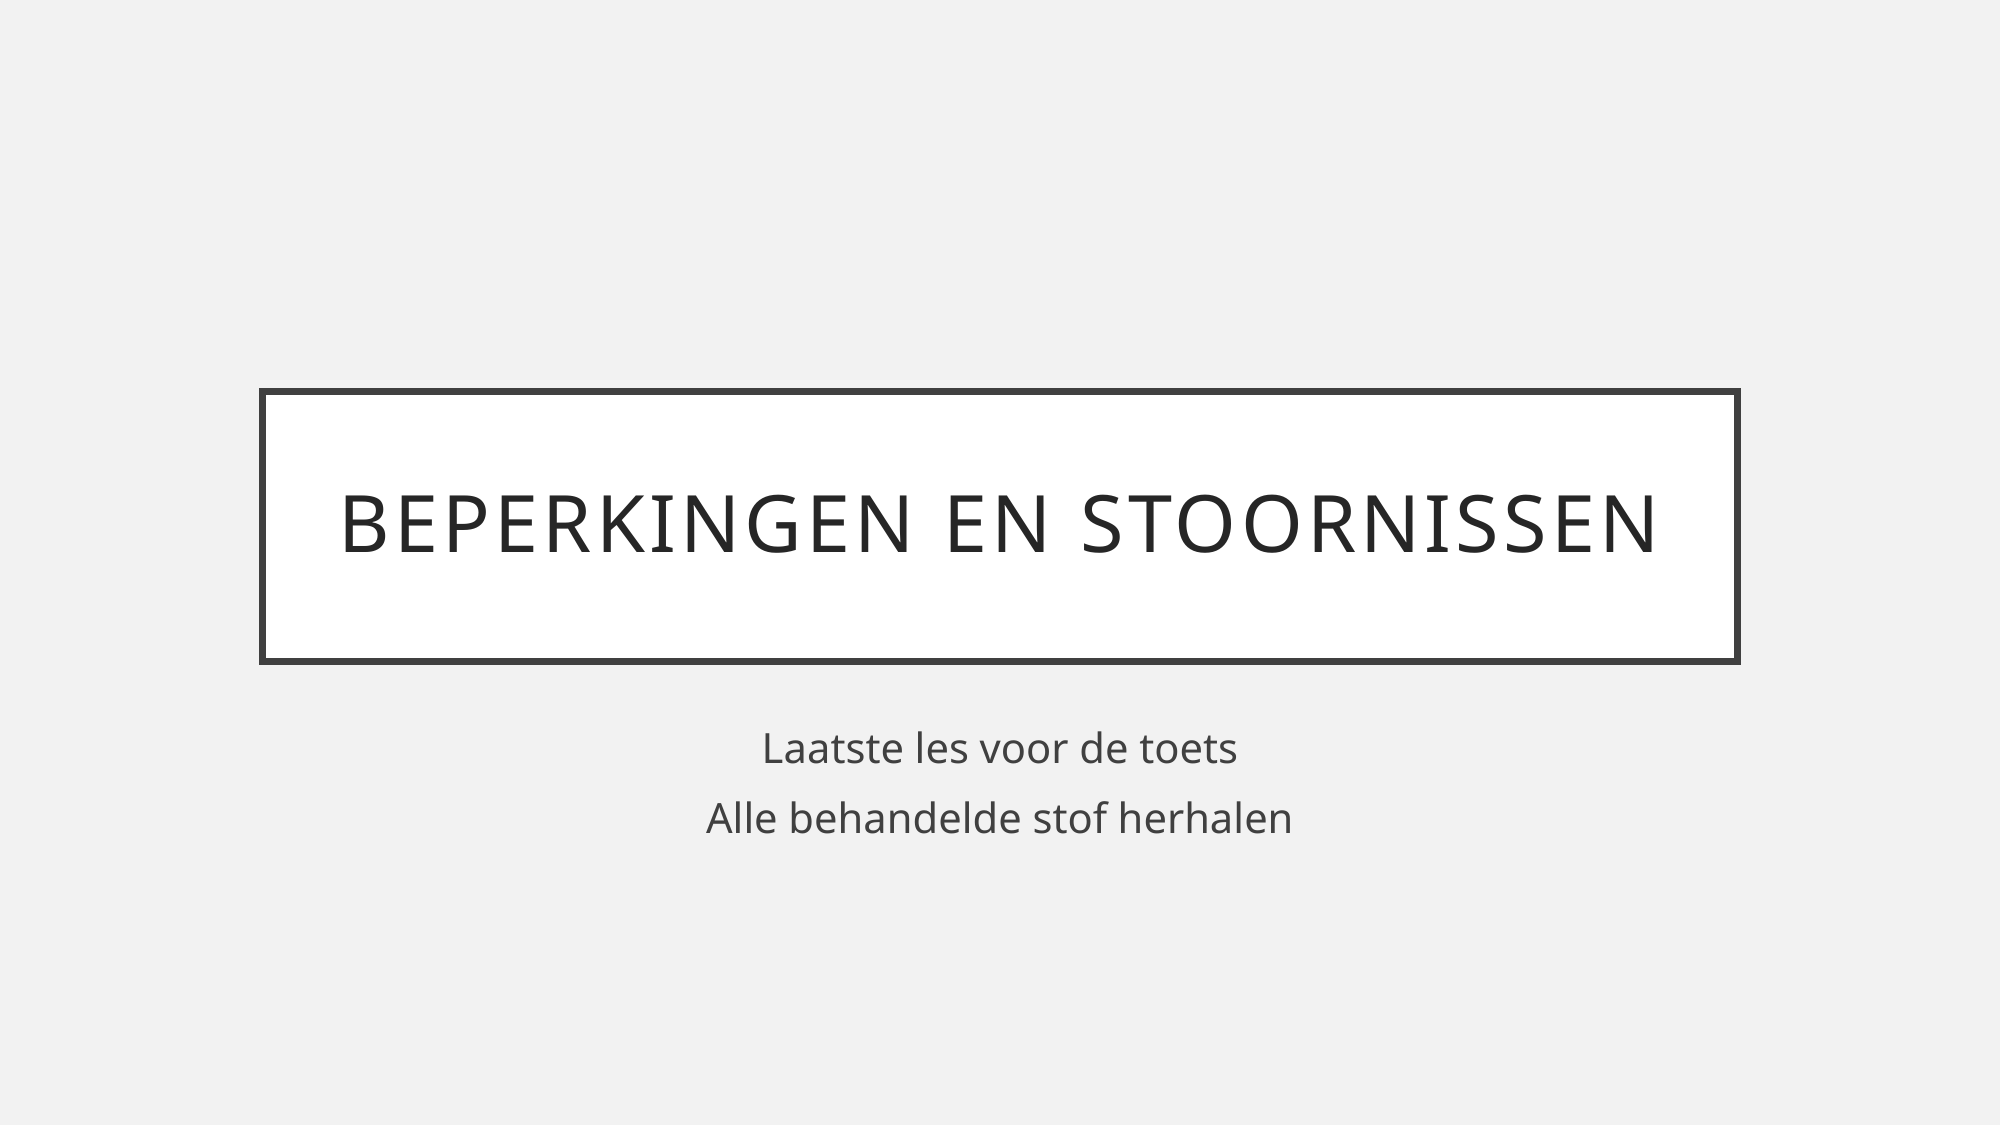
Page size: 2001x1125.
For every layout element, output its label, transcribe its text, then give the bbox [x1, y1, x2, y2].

subtitle Laatste les voor de toets Alle behandelde stof herhalen [442, 713, 1558, 918]
title Beperkingen en stoornissen [259, 388, 1741, 665]
